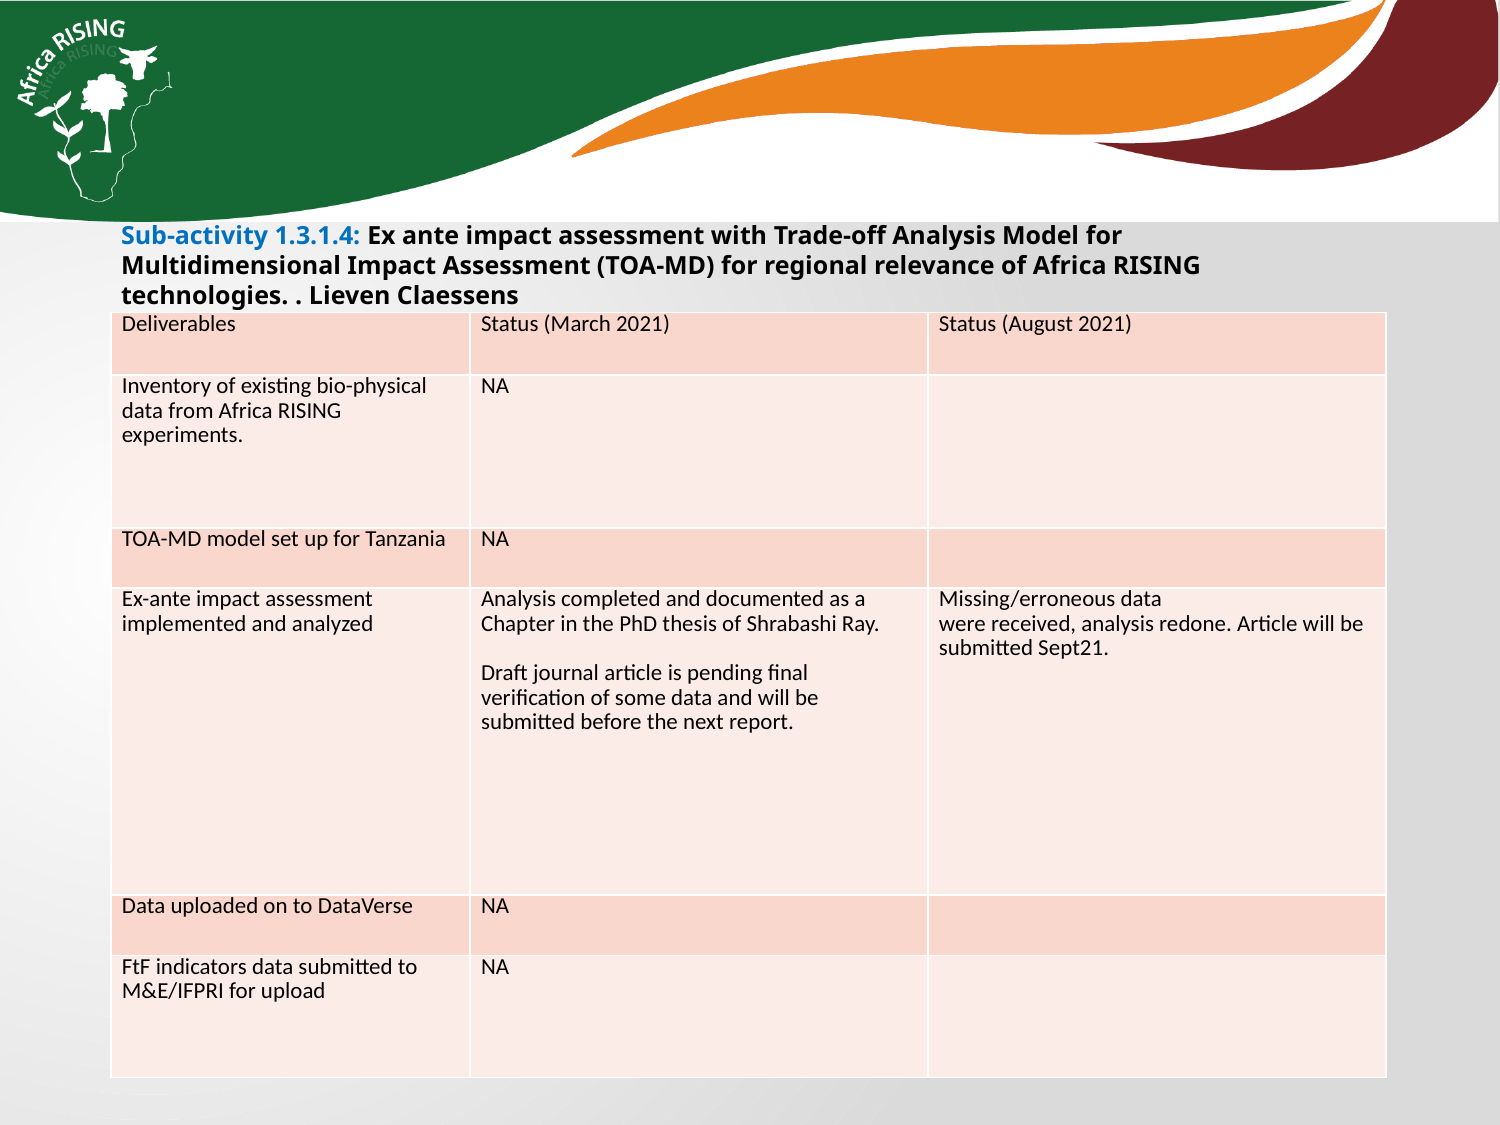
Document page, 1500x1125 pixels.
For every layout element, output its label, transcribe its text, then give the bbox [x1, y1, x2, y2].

table_header Status (March 2021) [471, 313, 927, 374]
table_cell [929, 376, 1385, 527]
table_cell FtF indicators data submitted to M&E/IFPRI for upload [112, 956, 469, 1077]
table_cell TOA-MD model set up for Tanzania [112, 529, 469, 587]
table_cell NA [471, 376, 927, 527]
table_cell NA [471, 956, 927, 1077]
table_cell Ex-ante impact assessment implemented and analyzed [112, 589, 469, 894]
picture [0, 0, 1499, 222]
table_cell NA [471, 529, 927, 587]
table_cell Inventory of existing bio-physical data from Africa RISING experiments. [112, 376, 469, 527]
table_cell Data uploaded on to DataVerse [112, 896, 469, 955]
list Sub-activity 1.3.1.4: Ex ante impact assessment with Trade-off Analysis Model for Multidimensional Impact Assessment (TOA-MD) for regional relevance of Africa RISING technologies. . Lieven Claessens [87, 212, 1363, 350]
table_cell NA [471, 896, 927, 955]
table_cell [929, 956, 1385, 1077]
table_cell Analysis completed and documented as a Chapter in the PhD thesis of Shrabashi Ray. Draft journal article is pending final verification of some data and will be submitted before the next report. [471, 589, 927, 894]
table_header Deliverables [112, 313, 469, 374]
table_cell [929, 896, 1385, 955]
table_cell Missing/erroneous data were received, analysis redone. Article will be submitted Sept21. [929, 589, 1385, 894]
table_cell [929, 529, 1385, 587]
table_header Status (August 2021) [929, 313, 1385, 374]
